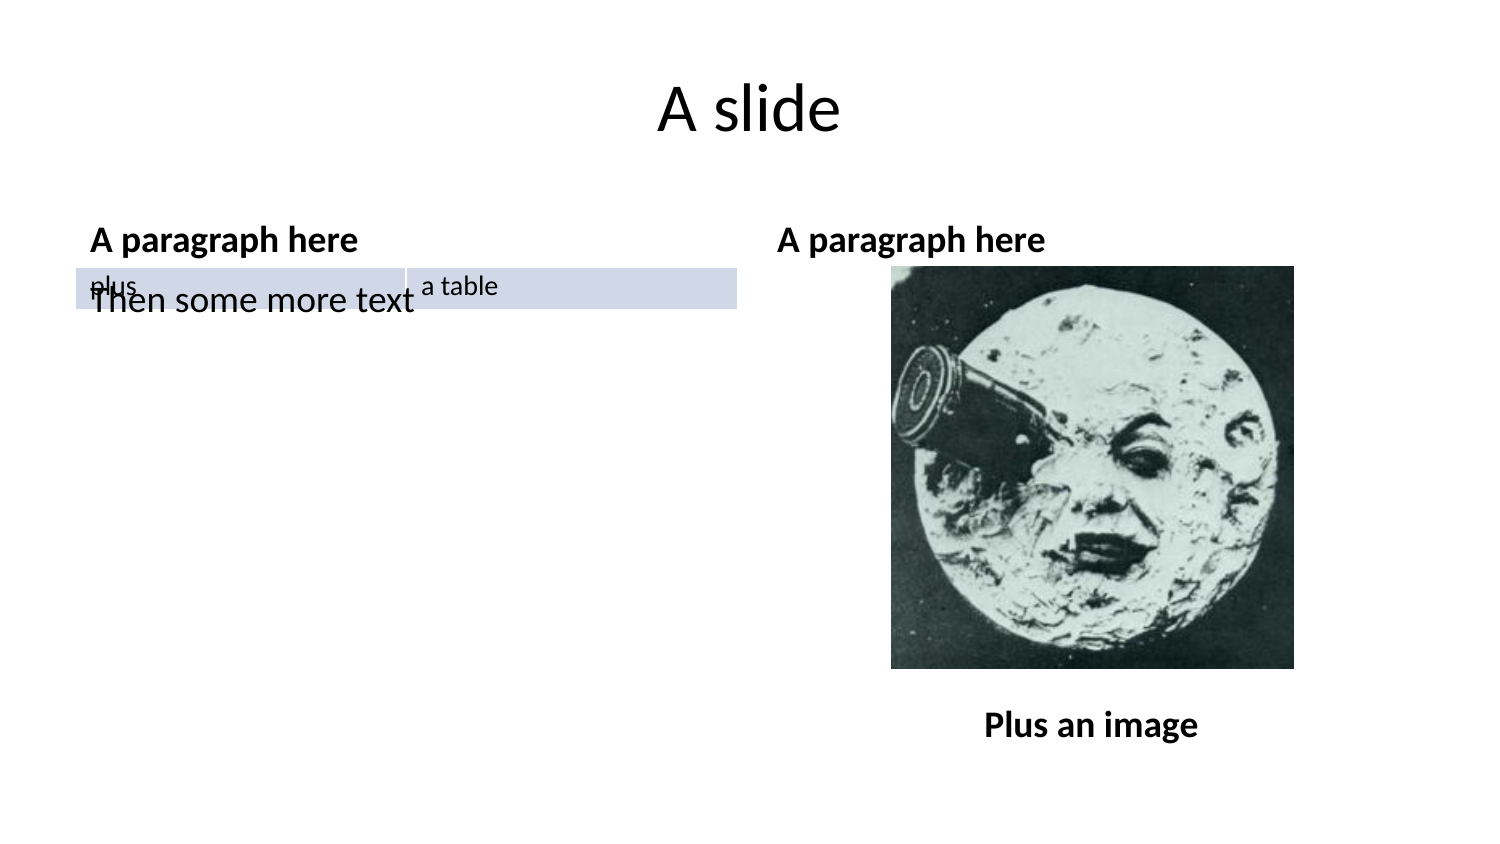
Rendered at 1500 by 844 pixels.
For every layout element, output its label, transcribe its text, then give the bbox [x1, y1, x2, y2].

list Then some more text [75, 267, 738, 754]
list A paragraph here [75, 188, 738, 266]
list Plus an image [760, 668, 1423, 753]
picture [891, 266, 1294, 670]
list A paragraph here [761, 188, 1425, 268]
title A slide [75, 33, 1425, 175]
